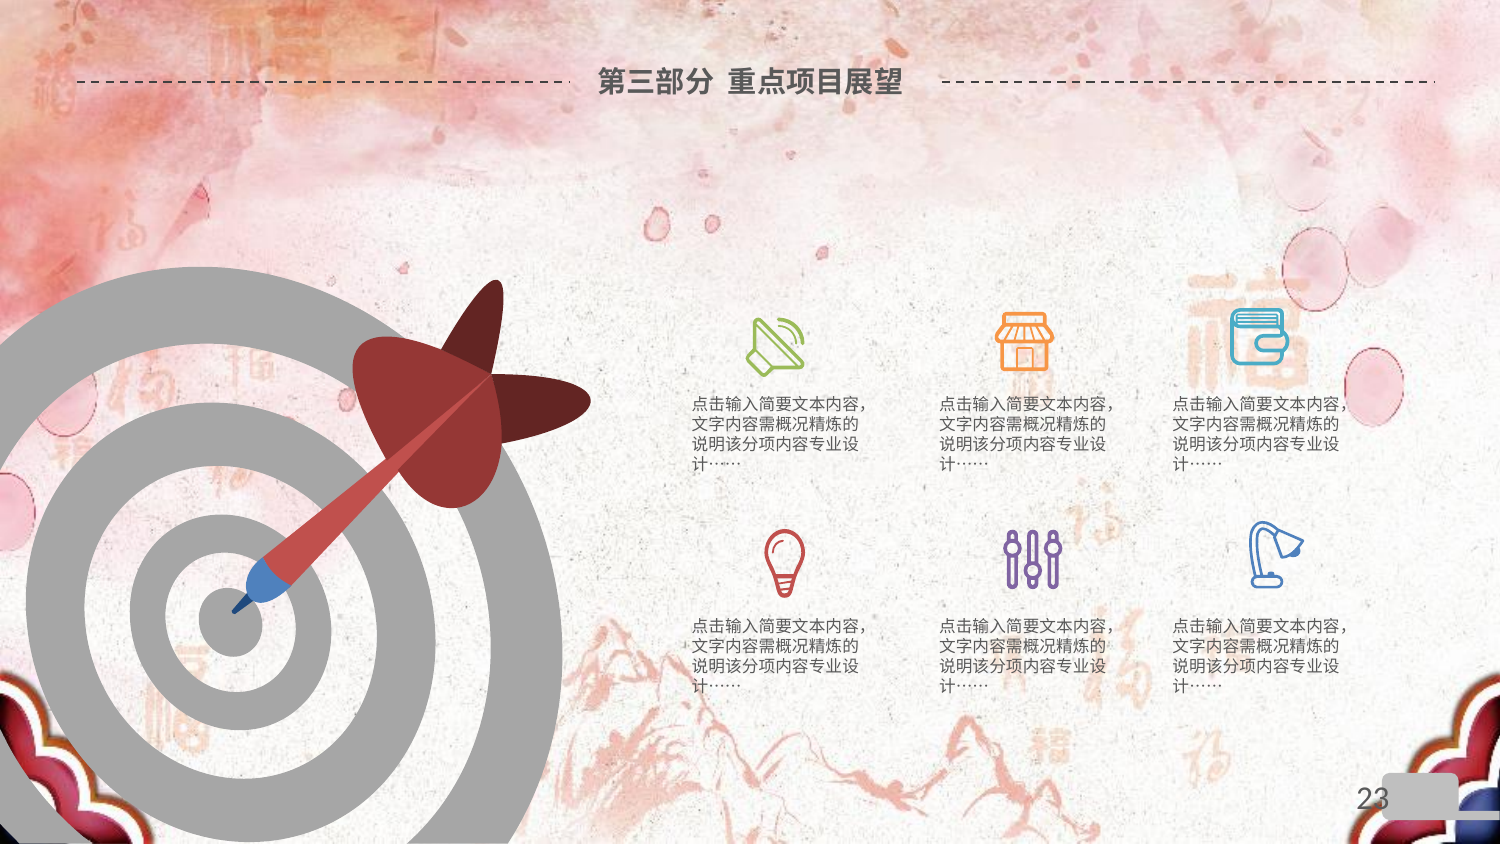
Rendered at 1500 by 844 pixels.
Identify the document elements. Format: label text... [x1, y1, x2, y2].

text_box 点击输入简要文本内容，文字内容需概况精炼的说明该分项内容专业设计…… [924, 386, 1131, 482]
text_box [994, 311, 1054, 372]
text_box 点击输入简要文本内容，文字内容需概况精炼的说明该分项内容专业设计…… [924, 608, 1131, 704]
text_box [0, 266, 569, 844]
text_box 点击输入简要文本内容，文字内容需概况精炼的说明该分项内容专业设计…… [676, 386, 884, 482]
text_box 点击输入简要文本内容，文字内容需概况精炼的说明该分项内容专业设计…… [676, 608, 884, 704]
title 第三部分 重点项目展望 [18, 52, 1483, 110]
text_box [744, 317, 806, 378]
picture [0, 0, 1500, 844]
text_box [1230, 308, 1290, 366]
text_box [1249, 520, 1305, 589]
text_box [230, 224, 623, 630]
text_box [764, 528, 806, 598]
text_box 点击输入简要文本内容，文字内容需概况精炼的说明该分项内容专业设计…… [1157, 386, 1365, 482]
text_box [1002, 529, 1063, 590]
text_box 点击输入简要文本内容，文字内容需概况精炼的说明该分项内容专业设计…… [1157, 608, 1365, 704]
